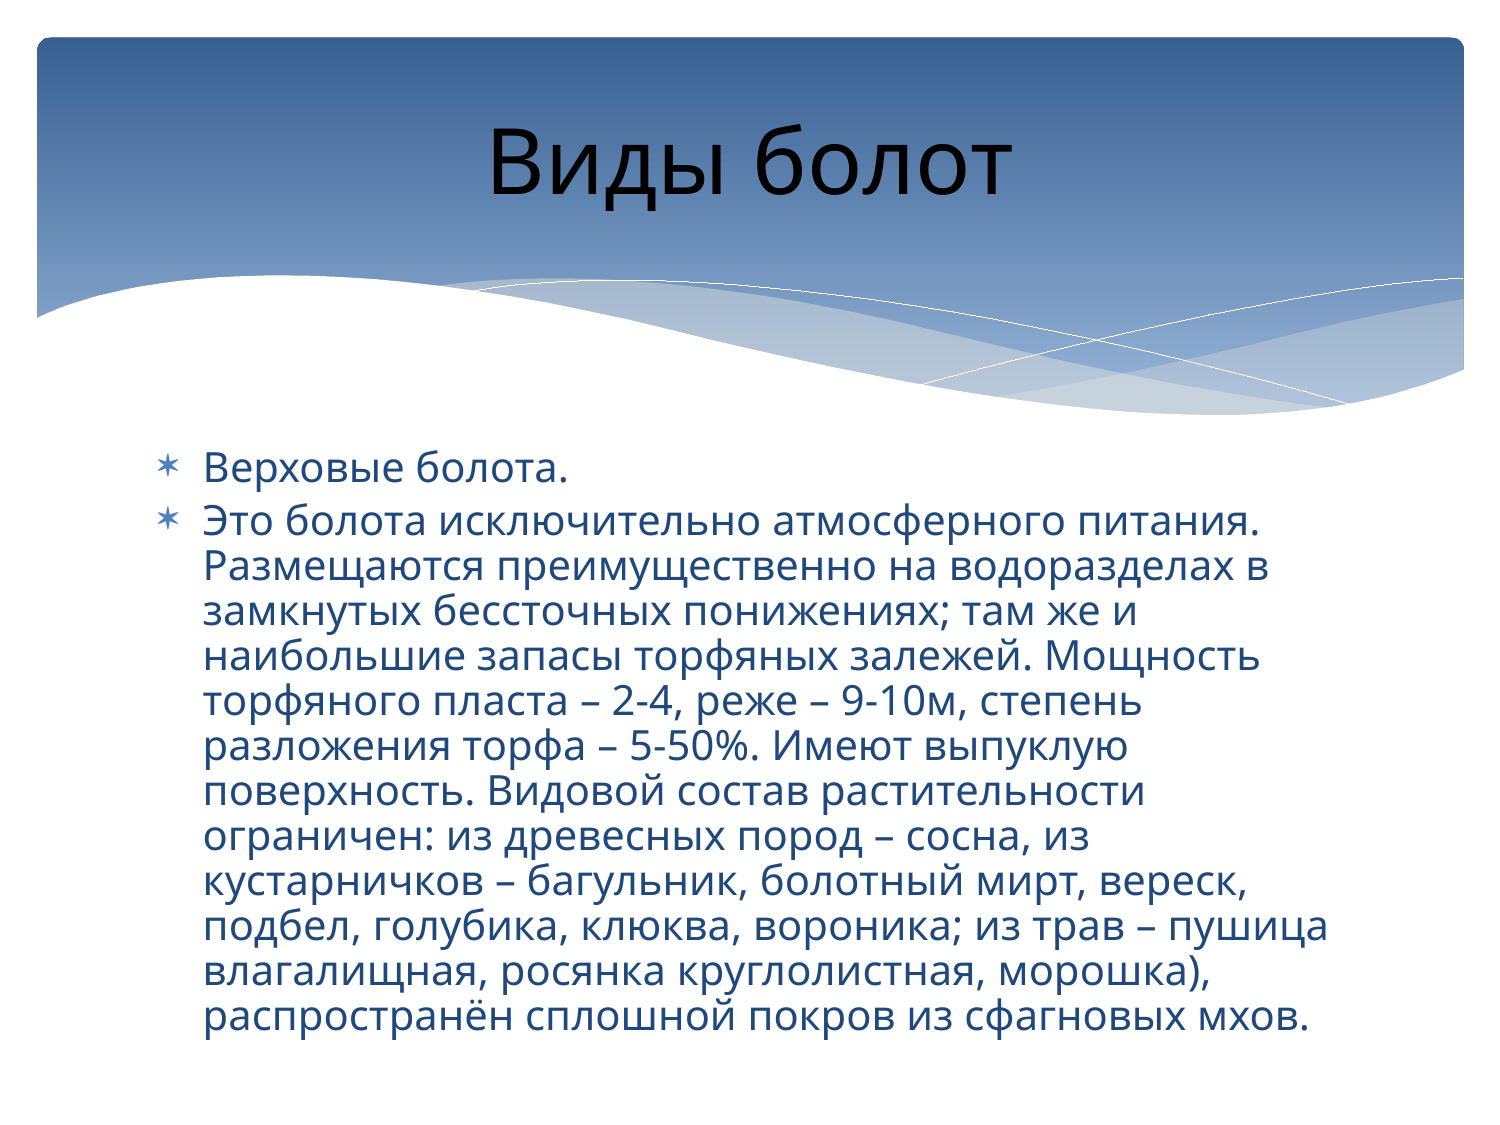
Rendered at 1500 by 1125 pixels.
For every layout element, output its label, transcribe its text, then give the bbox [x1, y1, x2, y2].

list Верховые болота. Это болота исключительно атмосферного питания. Размещаются преимущественно на водоразделах в замкнутых бессточных понижениях; там же и наибольшие запасы торфяных залежей. Мощность торфяного пласта – 2-4, реже – 9-10м, степень разложения торфа – 5-50%. Имеют выпуклую поверхность. Видовой состав растительности ограничен: из древесных пород – сосна, из кустарничков – багульник, болотный мирт, вереск, подбел, голубика, клюква, вороника; из трав – пушица влагалищная, росянка круглолистная, морошка), распространён сплошной покров из сфагновых мхов. [142, 438, 1359, 1006]
text_box [41, 219, 1459, 315]
title Виды болот [74, 55, 1426, 219]
